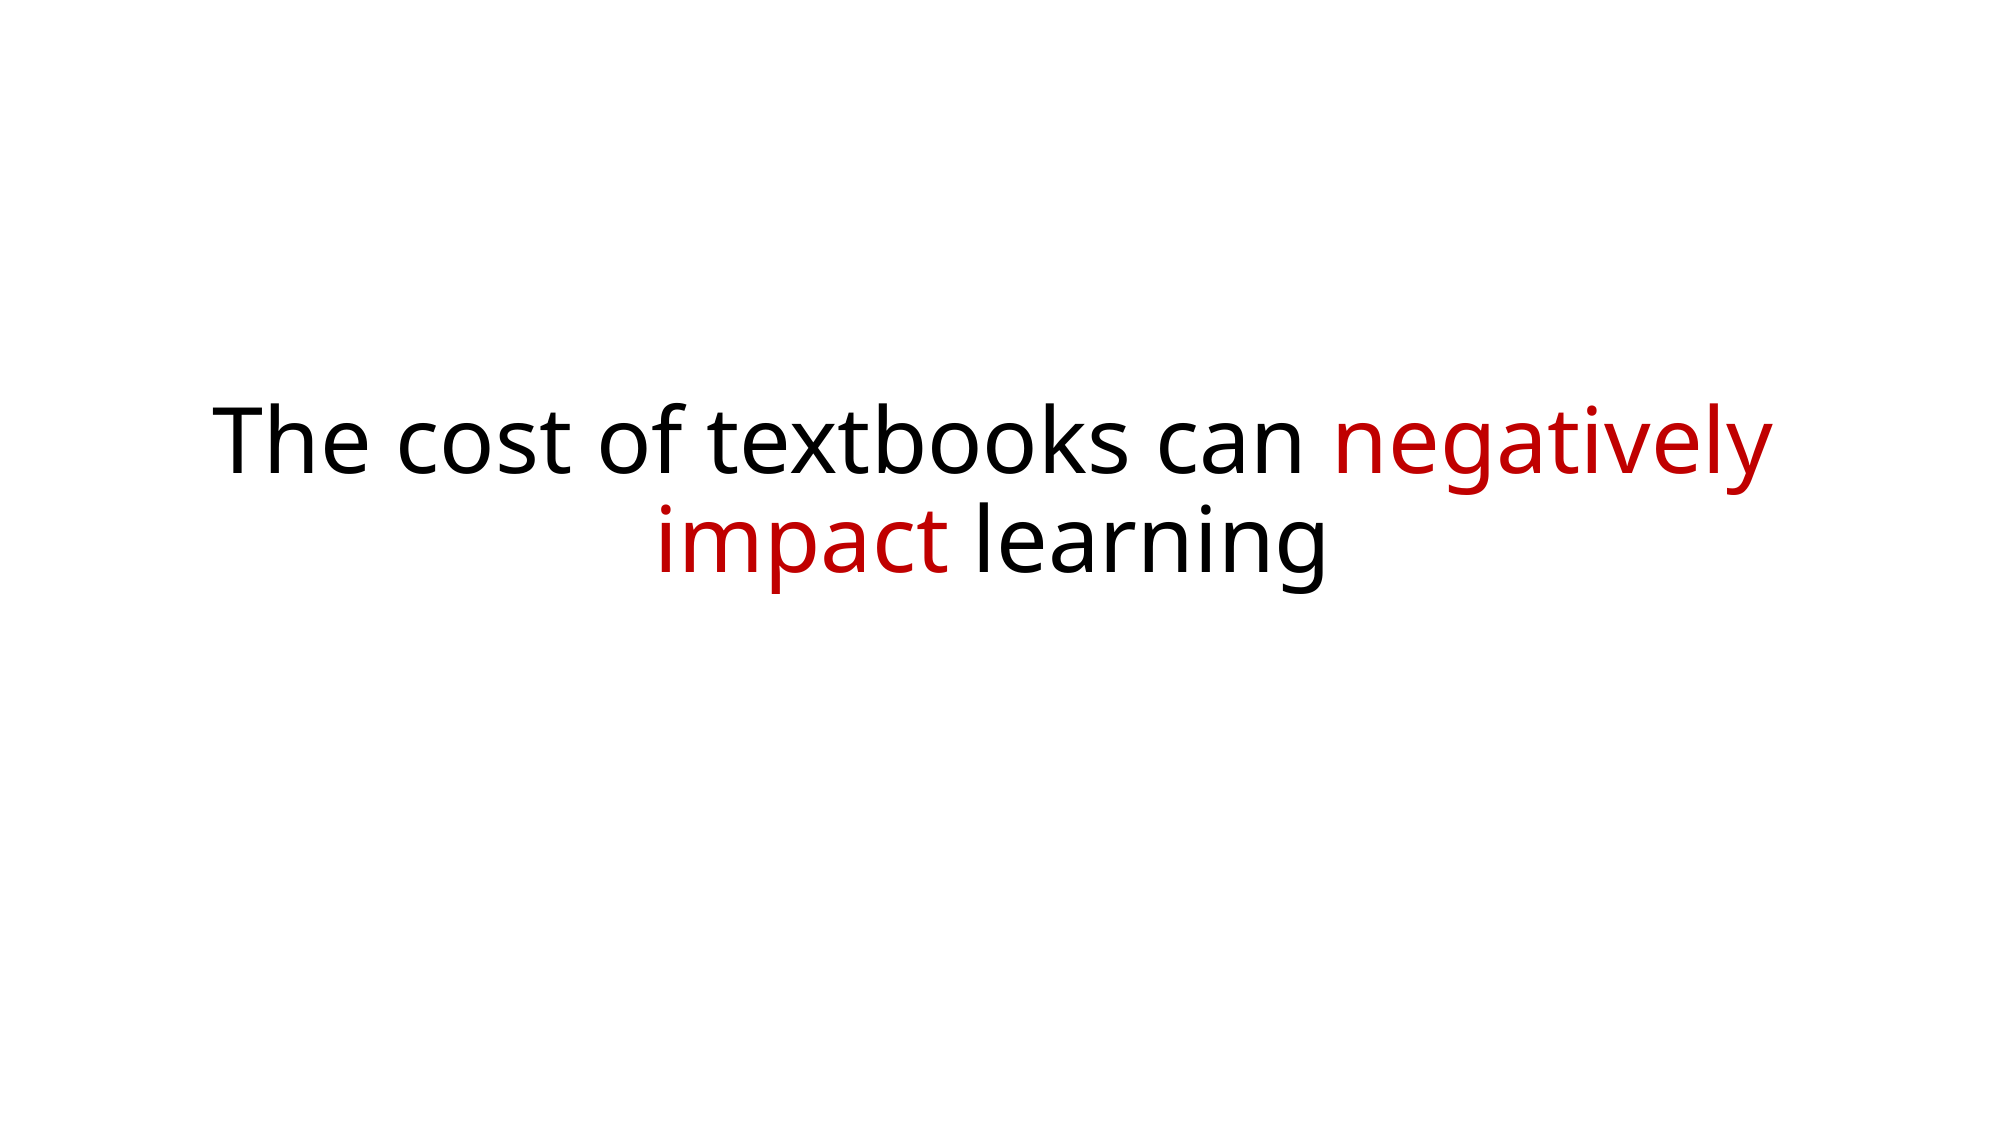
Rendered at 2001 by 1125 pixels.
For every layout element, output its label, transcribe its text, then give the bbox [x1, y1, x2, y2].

title The cost of textbooks can negatively impact learning [130, 384, 1856, 603]
